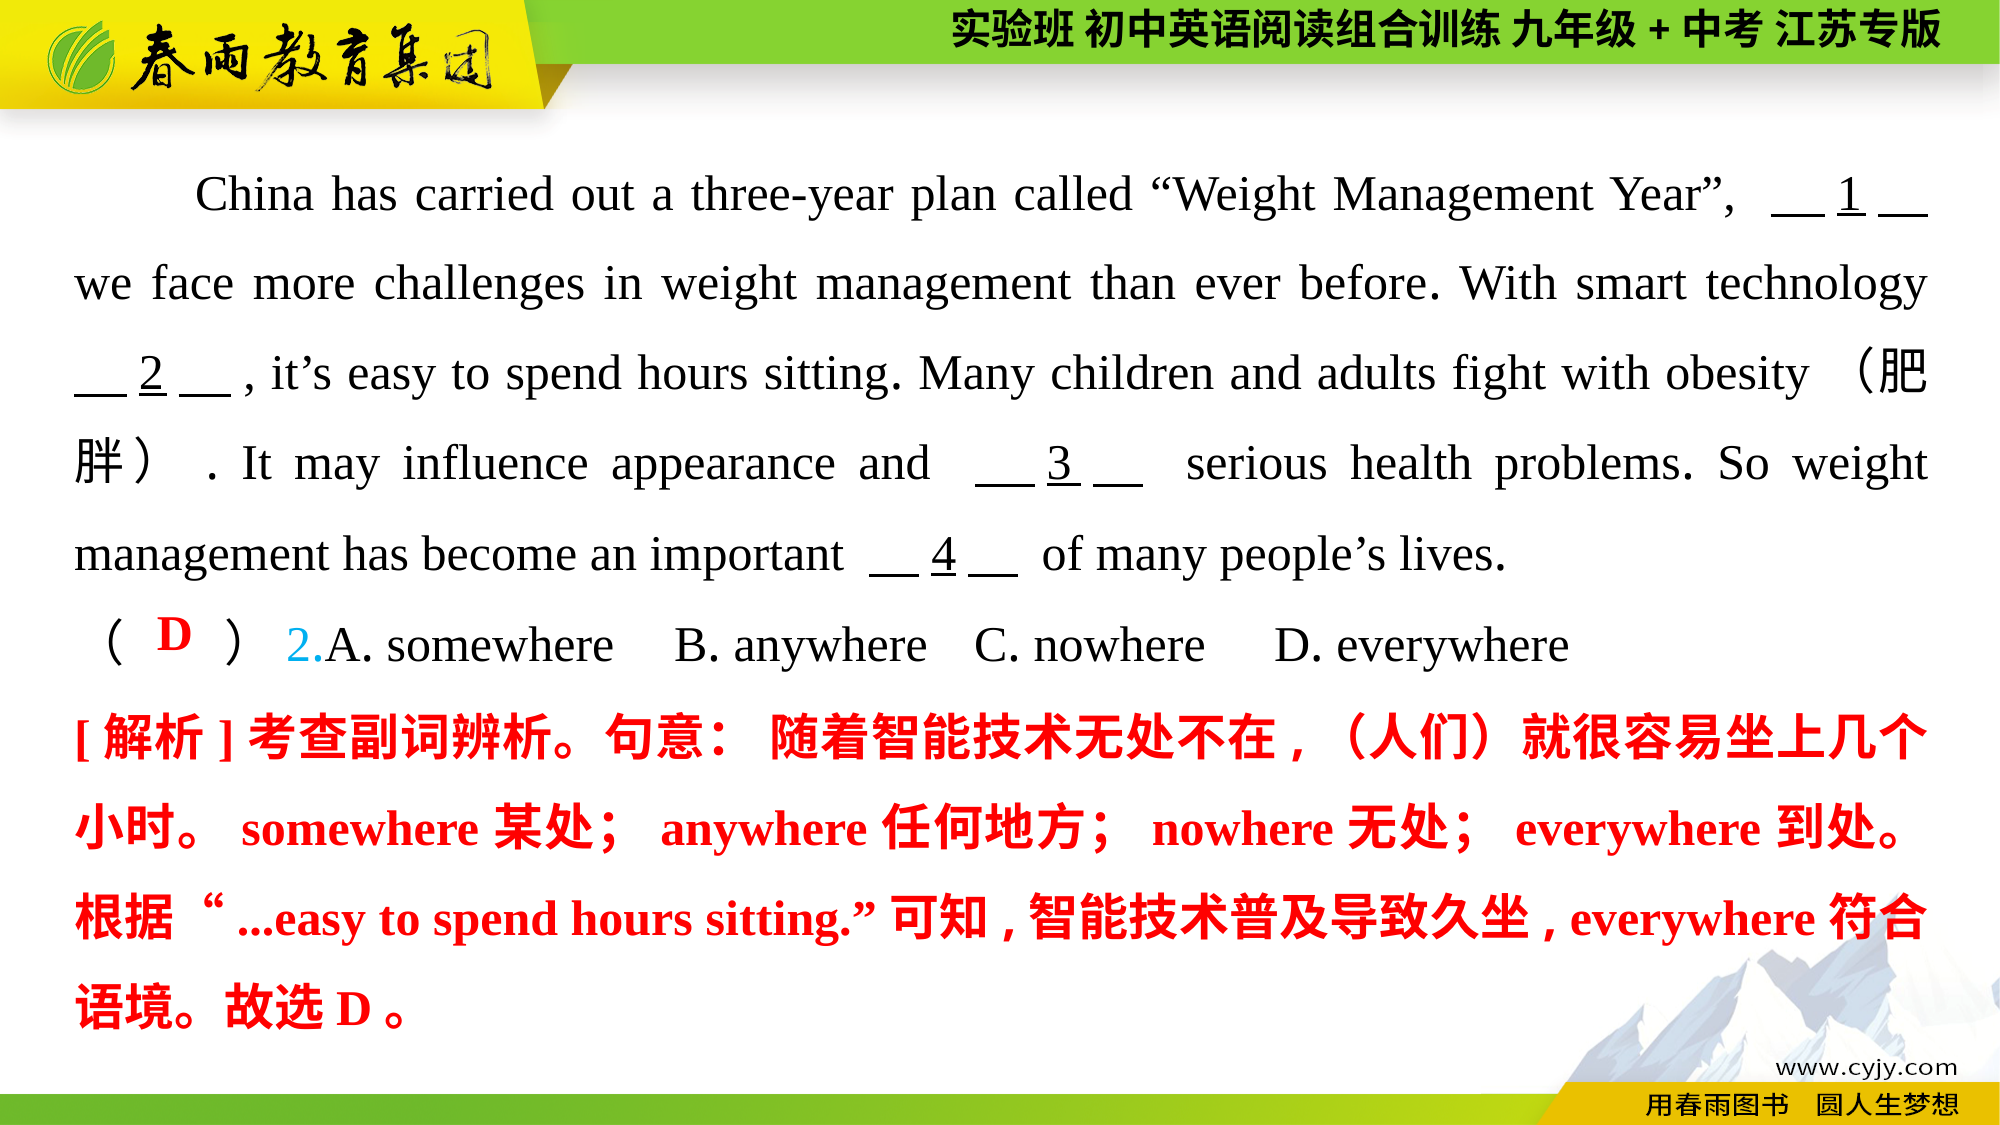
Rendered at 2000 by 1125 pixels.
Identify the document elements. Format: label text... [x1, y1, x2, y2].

text_box D [142, 593, 199, 667]
text_box [解析]考查副词辨析。句意： 随着智能技术无处不在,（人们）就很容易坐上几个小时。somewhere某处；anywhere任何地方；nowhere无处；everywhere到处。根据“...easy to spend hours sitting.”可知,智能技术普及导致久坐, everywhere符合语境。故选D。 [59, 667, 1944, 1043]
text_box （ ）2.A. somewhere B. anywhere C. nowhere D. everywhere [59, 574, 1944, 667]
picture [0, 0, 2000, 1125]
list China has carried out a three-year plan called “Weight Management Year”, 1 we face more challenges in weight management than ever before. With smart technology 2 , it’s easy to spend hours sitting. Many children and adults fight with obesity（肥胖）. It may influence appearance and 3 serious health problems. So weight management has become an important 4 of many people’s lives. [59, 122, 1944, 574]
